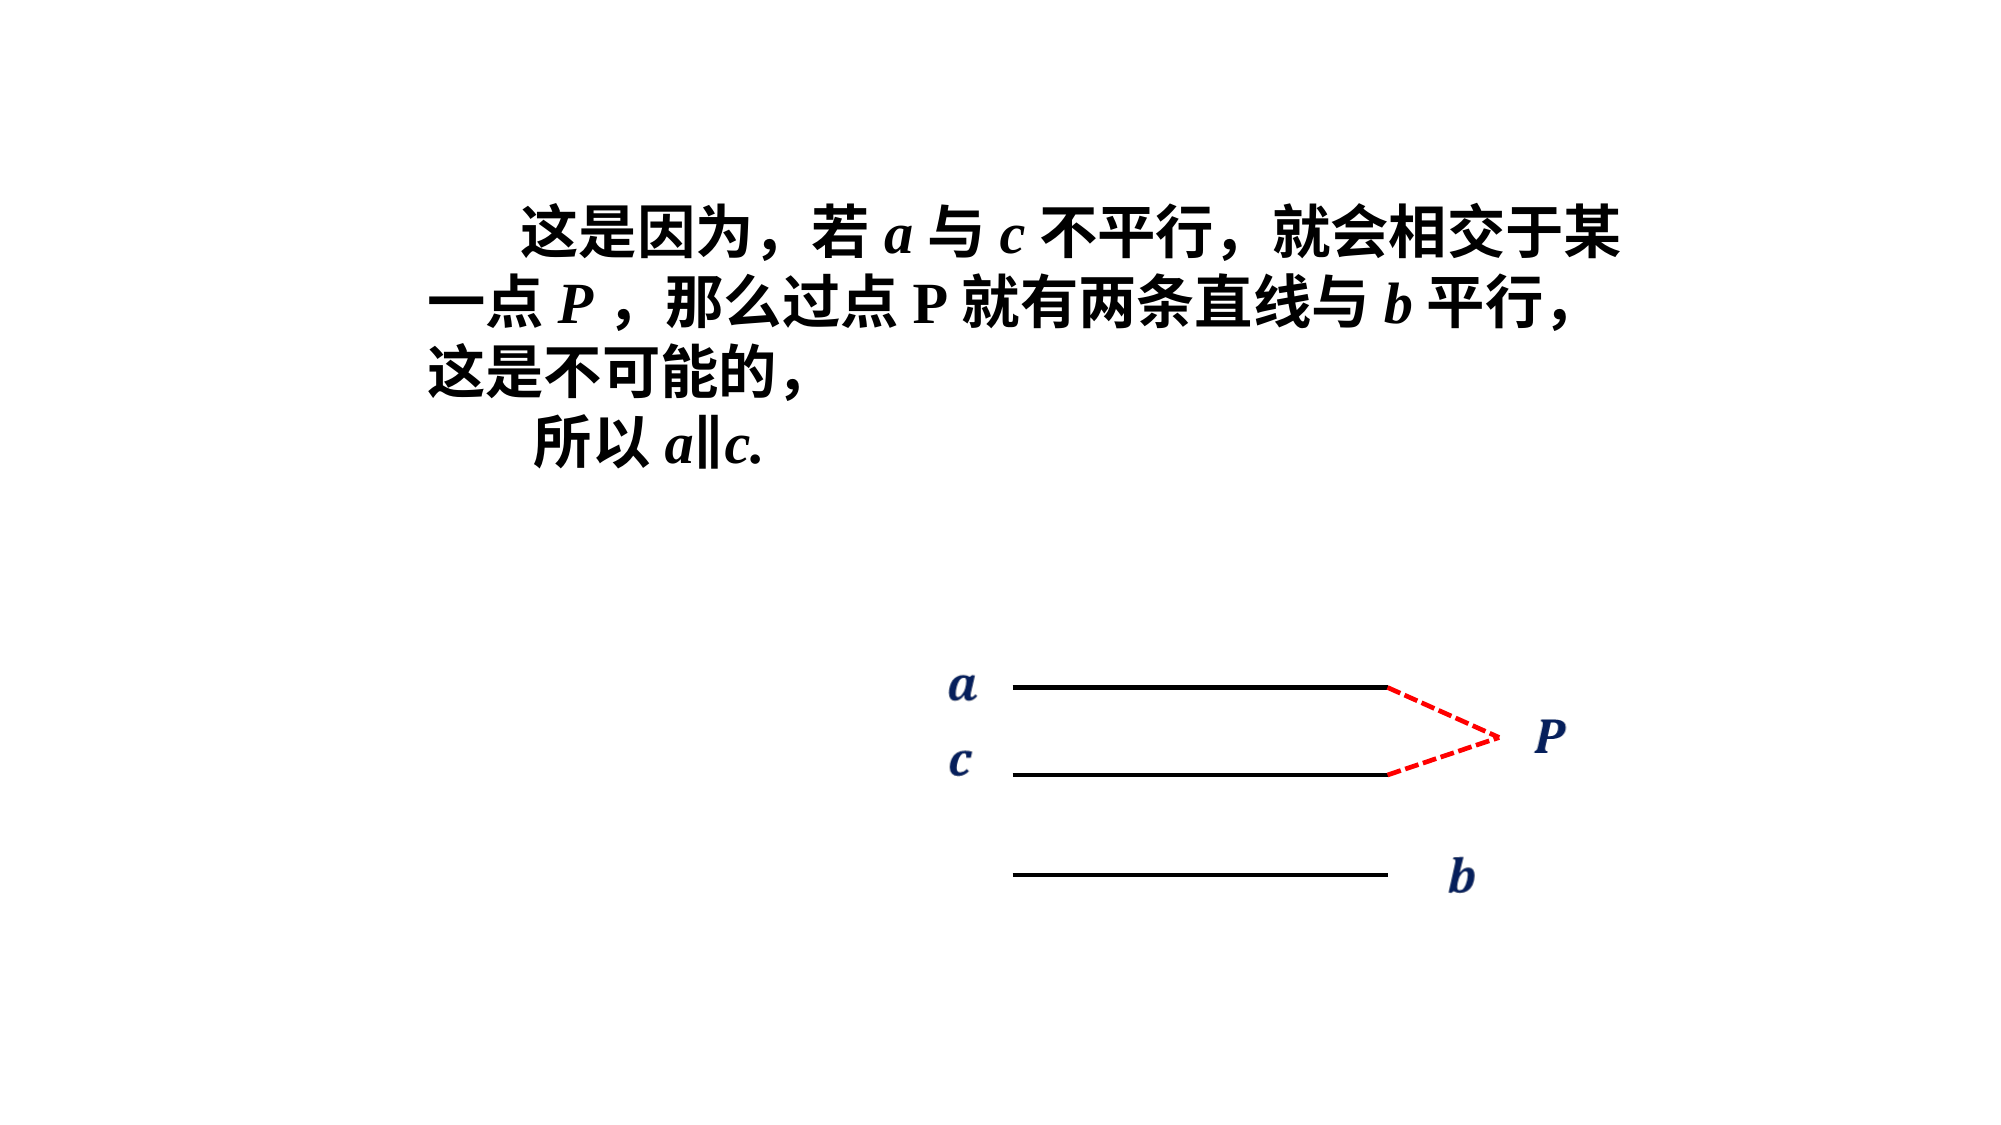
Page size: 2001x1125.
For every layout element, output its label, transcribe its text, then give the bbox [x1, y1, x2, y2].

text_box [1387, 687, 1500, 737]
picture [1509, 696, 1591, 774]
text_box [1387, 737, 1500, 775]
text_box 这是因为，若a与c不平行，就会相交于某一点P，那么过点P就有两条直线与b平行，这是不可能的， 所以a∥c. [412, 187, 1669, 483]
picture [1423, 835, 1500, 915]
picture [923, 642, 1000, 797]
